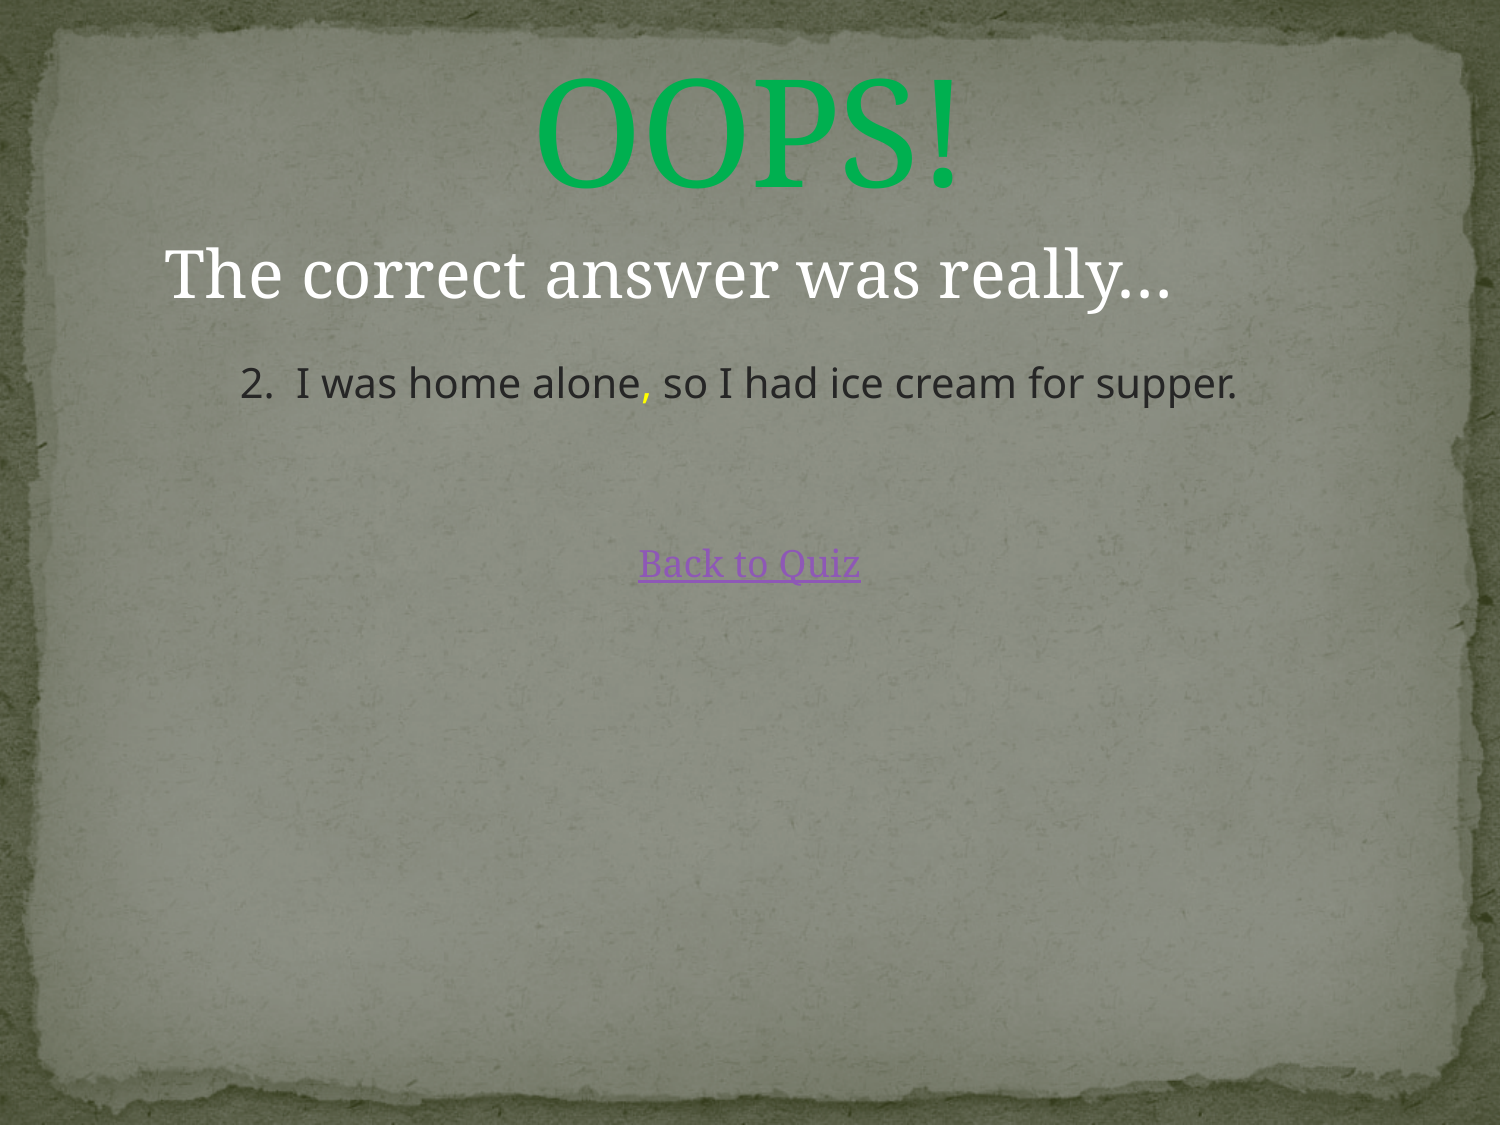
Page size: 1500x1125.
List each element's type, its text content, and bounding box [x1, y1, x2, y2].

text_box The correct answer was really… [150, 224, 1325, 320]
title OOPS! [74, 24, 1425, 225]
text_box Back to Quiz [623, 532, 877, 598]
text_box I was home alone, so I had ice cream for supper. [225, 349, 1300, 465]
